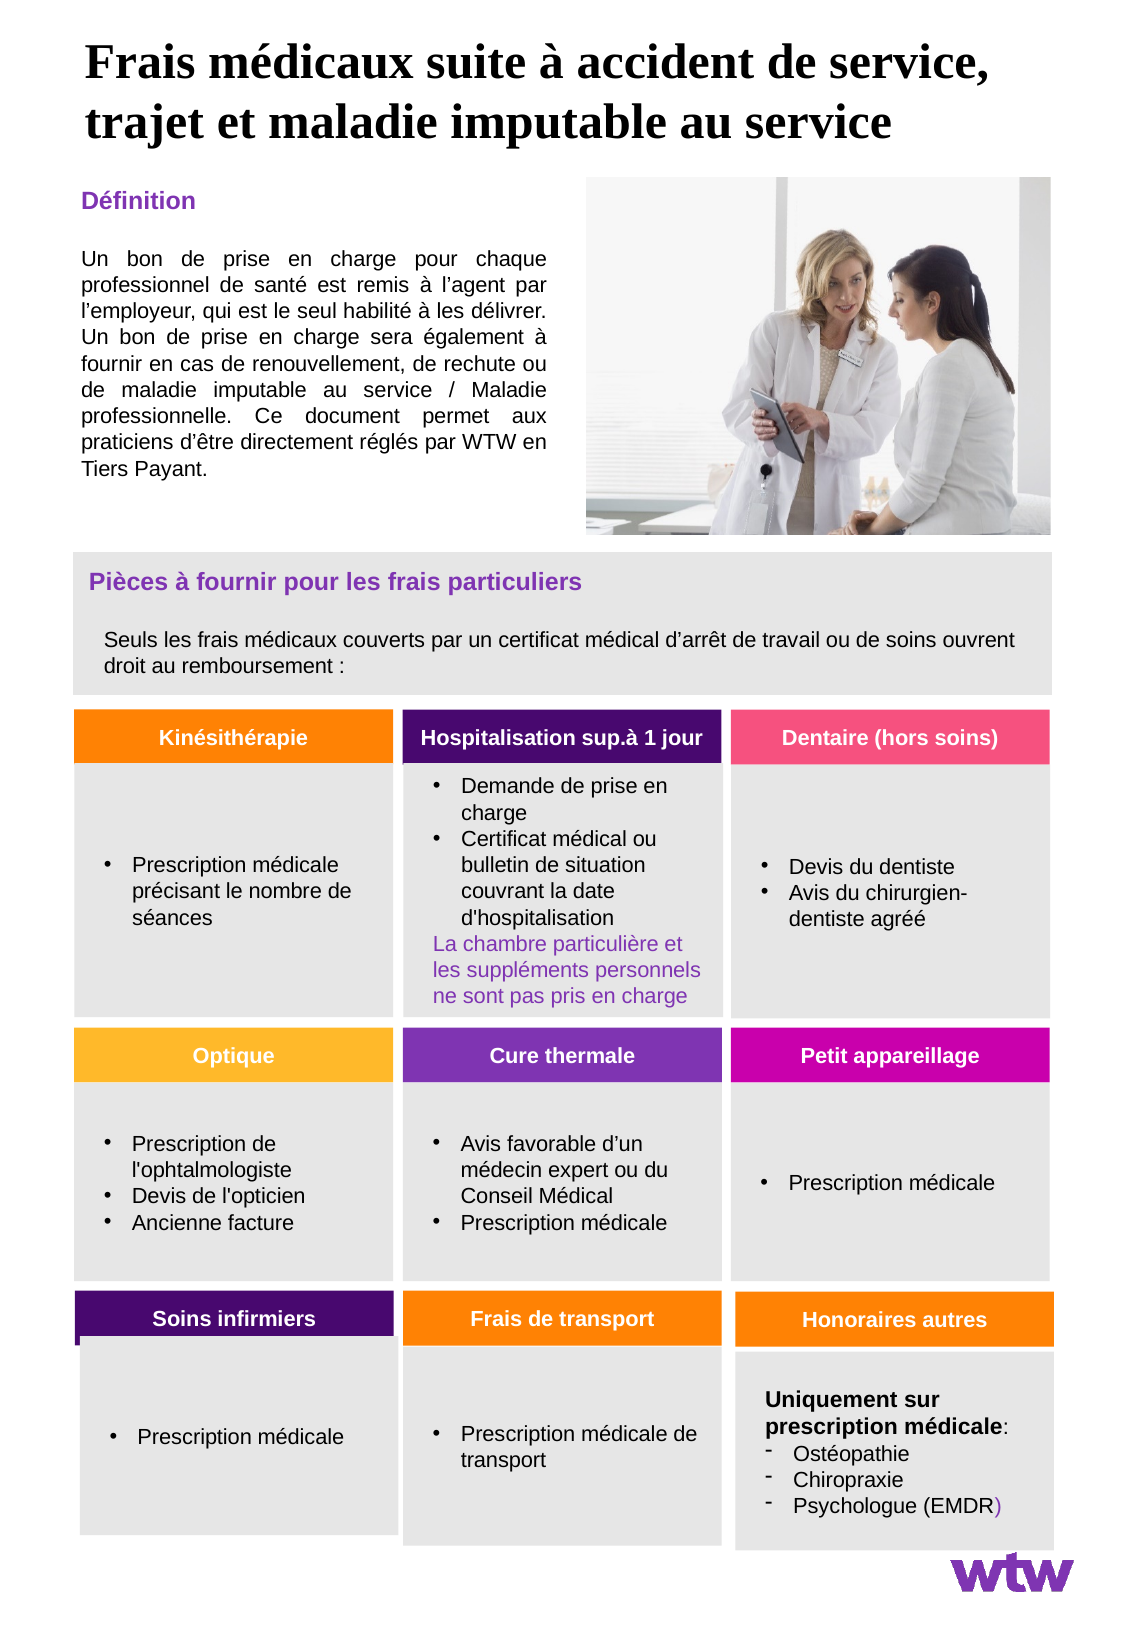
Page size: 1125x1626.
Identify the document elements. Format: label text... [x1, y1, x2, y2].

text_box Frais médicaux suite à accident de service, trajet et maladie imputable au service [70, 0, 1047, 178]
text_box Dentaire (hors soins) [730, 709, 1051, 764]
text_box Frais de transport [402, 1290, 723, 1346]
text_box Hospitalisation sup.à 1 jour [402, 709, 722, 762]
text_box Pièces à fournir pour les frais particuliers Seuls les frais médicaux couverts par un certificat médical d’arrêt de travail ou de soins ouvrent droit au remboursement : [73, 552, 1052, 695]
text_box Optique [73, 1026, 394, 1082]
text_box Prescription de l'ophtalmologiste Devis de l'opticien Ancienne facture [73, 1082, 394, 1282]
text_box Prescription médicale [79, 1335, 399, 1536]
picture [586, 177, 1051, 535]
picture [950, 1552, 1074, 1592]
text_box Cure thermale [402, 1026, 723, 1082]
text_box Soins infirmiers [74, 1290, 395, 1346]
text_box Avis favorable d’un médecin expert ou du Conseil Médical Prescription médicale [402, 1082, 723, 1282]
text_box Prescription médicale précisant le nombre de séances [73, 762, 394, 1018]
text_box Uniquement sur prescription médicale: Ostéopathie Chiropraxie Psychologue (EMDR) [734, 1351, 1055, 1552]
text_box Prescription médicale de transport [402, 1346, 723, 1547]
text_box Définition Un bon de prise en charge pour chaque professionnel de santé est remis à l’agent par l’employeur, qui est le seul habilité à les délivrer. Un bon de prise en charge sera également à fournir en cas de renouvellement, de rechute ou de maladie imputable au service / Maladie professionnelle. Ce document permet aux praticiens d’être directement réglés par WTW en Tiers Payant. [66, 177, 563, 488]
text_box Prescription médicale [730, 1082, 1051, 1282]
text_box Petit appareillage [730, 1026, 1051, 1082]
text_box Kinésithérapie [73, 708, 394, 762]
text_box Demande de prise en charge Certificat médical ou bulletin de situation couvrant la date d'hospitalisation La chambre particulière et les suppléments personnels ne sont pas pris en charge [402, 762, 724, 1018]
text_box Devis du dentiste Avis du chirurgien-dentiste agréé [730, 764, 1051, 1019]
text_box Honoraires autres [734, 1291, 1055, 1348]
